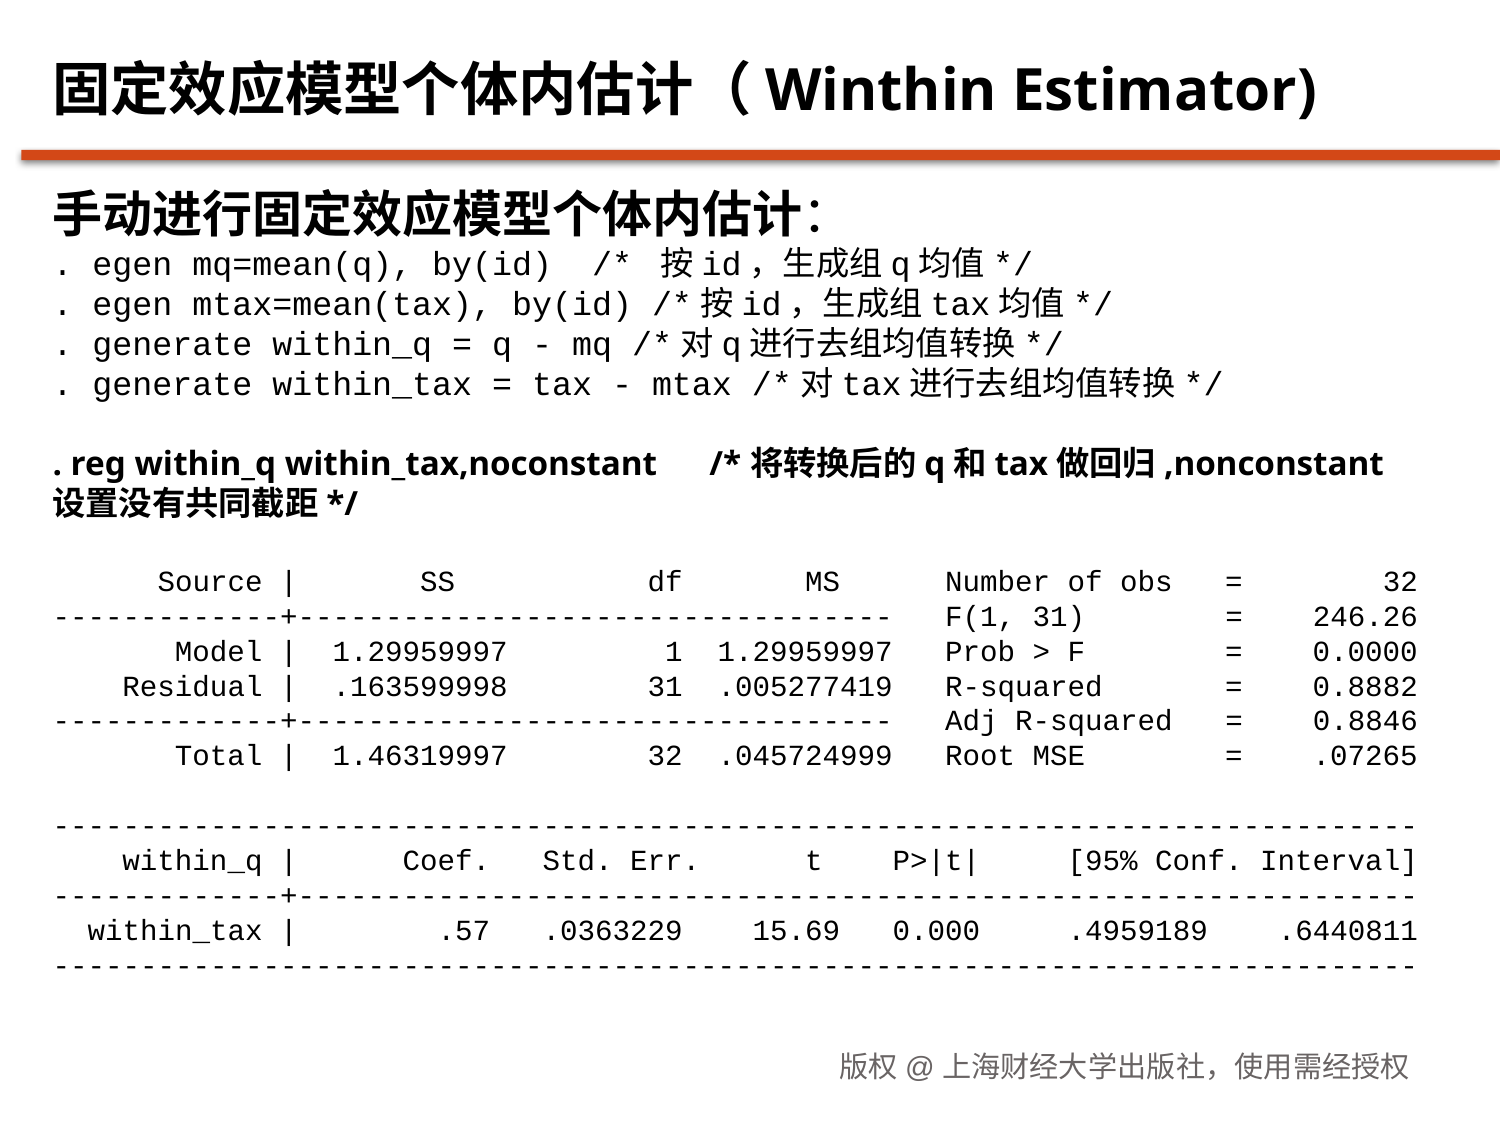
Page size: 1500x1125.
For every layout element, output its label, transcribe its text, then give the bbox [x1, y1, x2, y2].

list 手动进行固定效应模型个体内估计： . egen mq=mean(q), by(id) /* 按id，生成组q均值*/ . egen mtax=mean(tax), by(id) /*按id，生成组tax均值*/ . generate within_q = q - mq /*对q进行去组均值转换*/ . generate within_tax = tax - mtax /*对tax进行去组均值转换*/ . reg within_q within_tax,noconstant /*将转换后的q和tax做回归,nonconstant设置没有共同截距*/ Source | SS df MS Number of obs = 32 -------------+---------------------------------- F(1, 31) = 246.26 Model | 1.29959997 1 1.29959997 Prob > F = 0.0000 Residual | .163599998 31 .005277419 R-squared = 0.8882 -------------+---------------------------------- Adj R-squared = 0.8846 Total | 1.46319997 32 .045724999 Root MSE = .07265 ------------------------------------------------------------------------------ within_q | Coef. Std. Err. t P>|t| [95% Conf. Interval] -------------+---------------------------------------------------------------- within_tax | .57 .0363229 15.69 0.000 .4959189 .6440811 ------------------------------------------------------------------------------ [37, 175, 1438, 1100]
footer 版权@上海财经大学出版社，使用需经授权 [825, 1028, 1475, 1104]
title 固定效应模型个体内估计（Winthin Estimator) [37, 50, 1425, 138]
